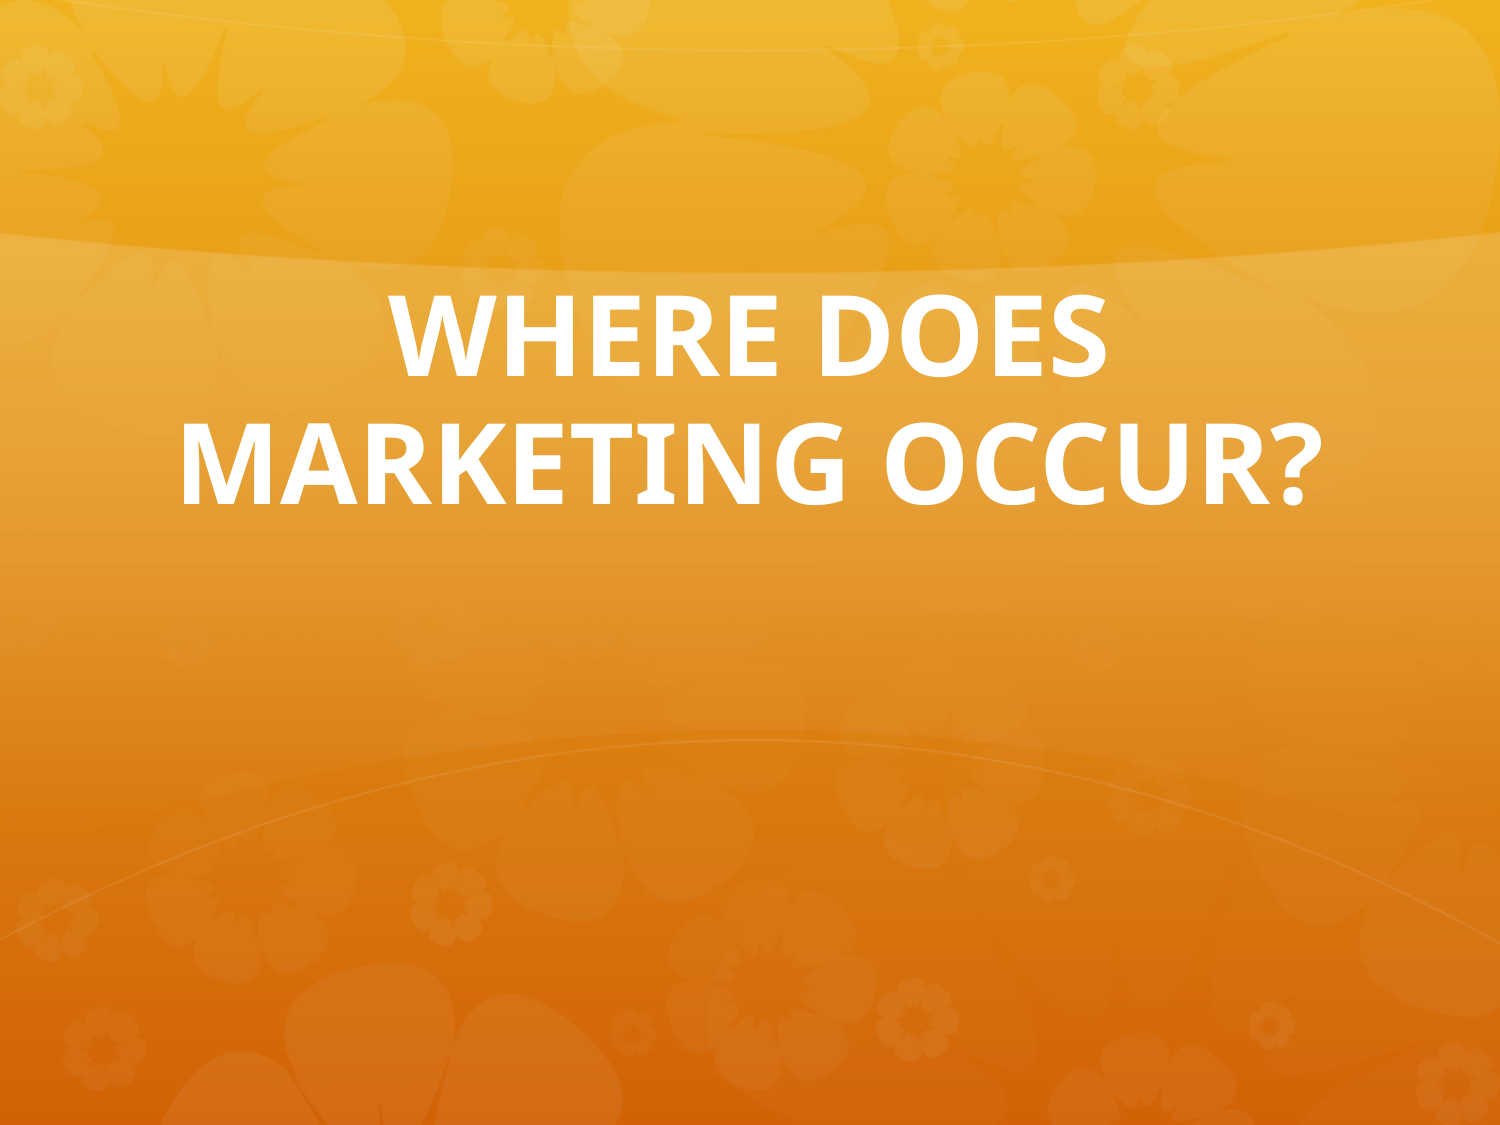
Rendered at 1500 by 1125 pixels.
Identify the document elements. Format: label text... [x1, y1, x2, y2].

picture [0, 0, 1500, 1125]
title WHERE DOES MARKETING OCCUR? [127, 261, 1372, 538]
